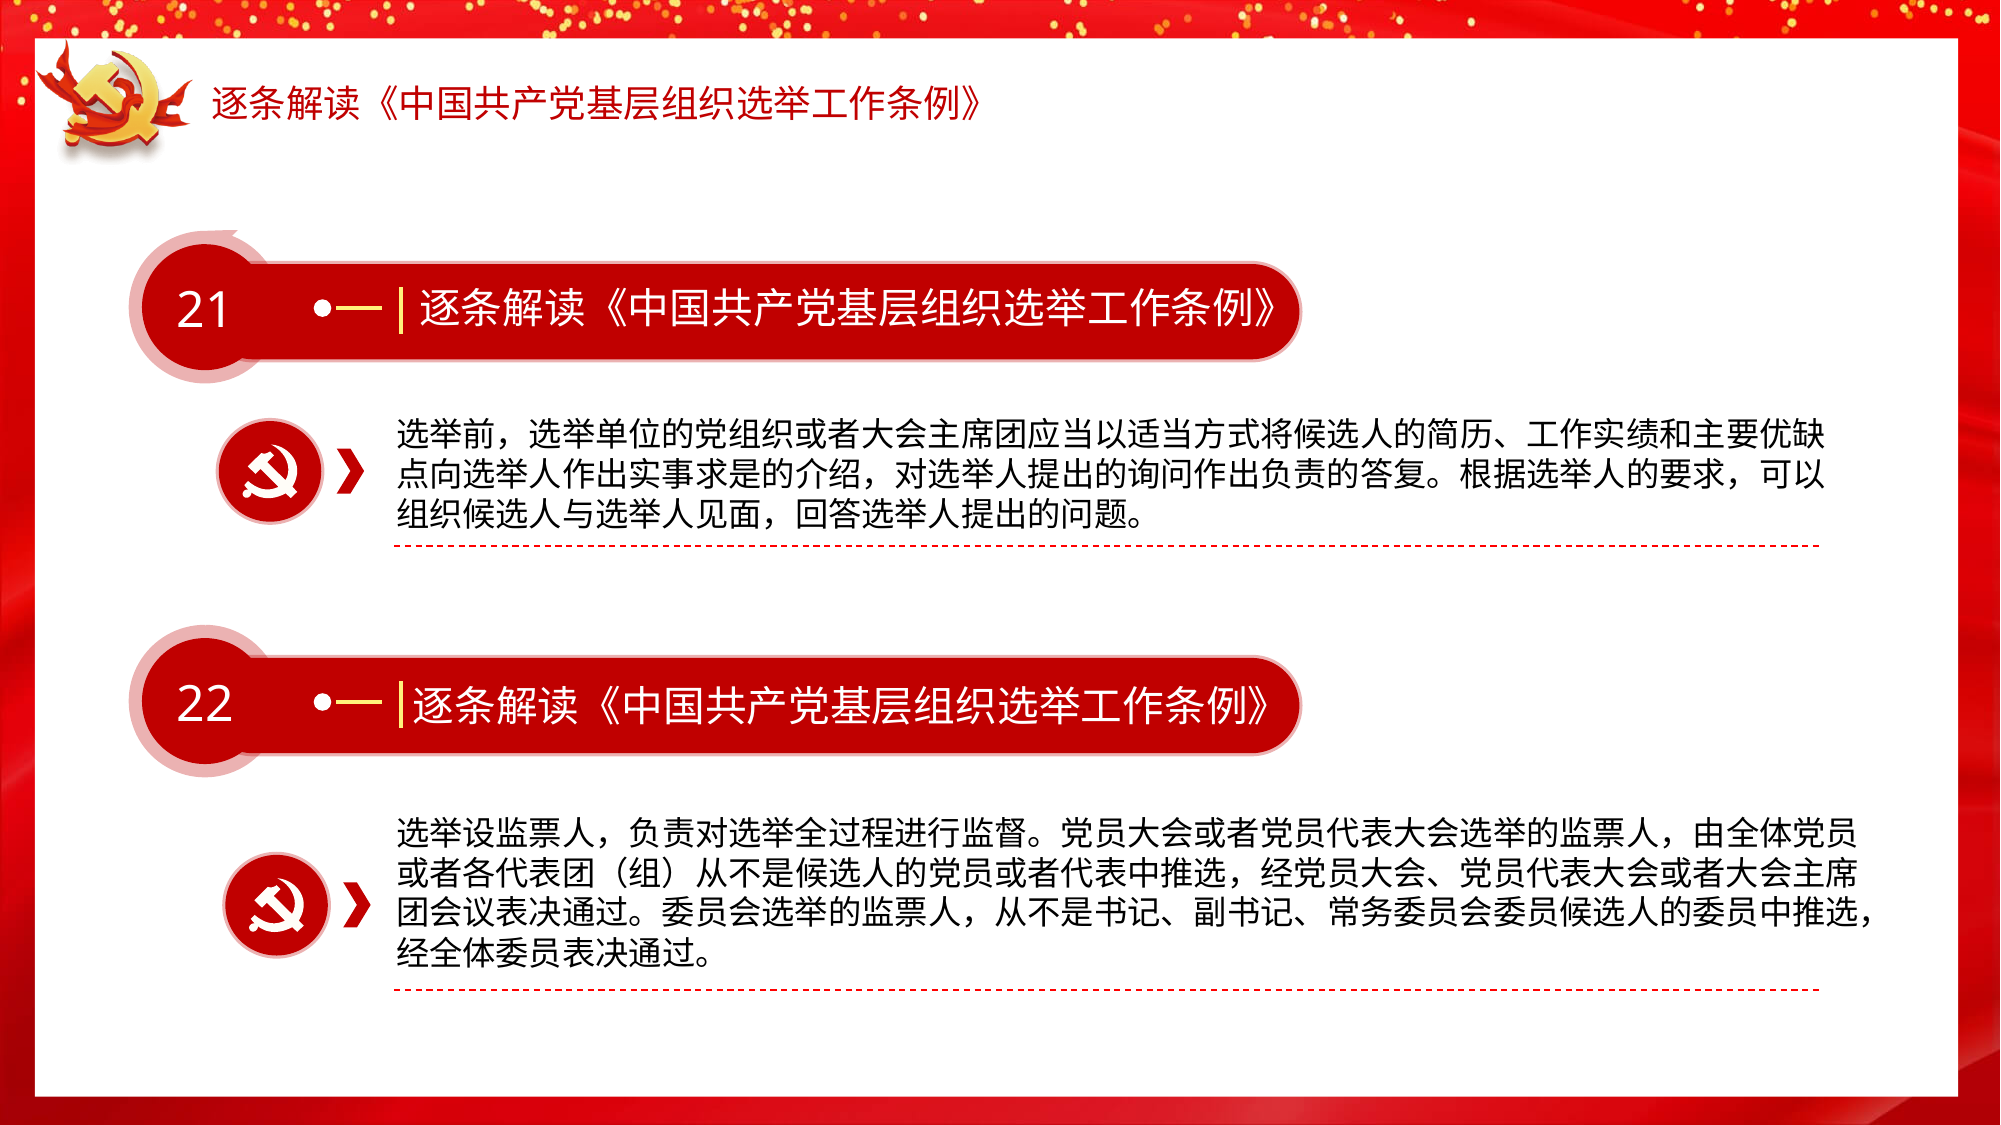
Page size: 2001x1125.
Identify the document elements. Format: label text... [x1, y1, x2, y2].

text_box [218, 421, 322, 522]
picture [0, 0, 2000, 1125]
text_box 选举前，选举单位的党组织或者大会主席团应当以适当方式将候选人的简历、工作实绩和主要优缺点向选举人作出实事求是的介绍，对选举人提出的询问作出负责的答复。根据选举人的要求，可以组织候选人与选举人见面，回答选举人提出的问题。 [381, 405, 1843, 541]
text_box [336, 448, 365, 494]
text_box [225, 854, 328, 956]
text_box [343, 882, 371, 928]
text_box 选举设监票人，负责对选举全过程进行监督。党员大会或者党员代表大会选举的监票人，由全体党员或者各代表团（组）从不是候选人的党员或者代表中推选，经党员大会、党员代表大会或者大会主席团会议表决通过。委员会选举的监票人，从不是书记、副书记、常务委员会委员候选人的委员中推选，经全体委员表决通过。 [381, 804, 1875, 979]
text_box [141, 244, 1315, 371]
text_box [141, 638, 1308, 765]
text_box [34, 37, 1959, 1098]
text_box 逐条解读《中国共产党基层组织选举工作条例》 [196, 72, 1014, 132]
